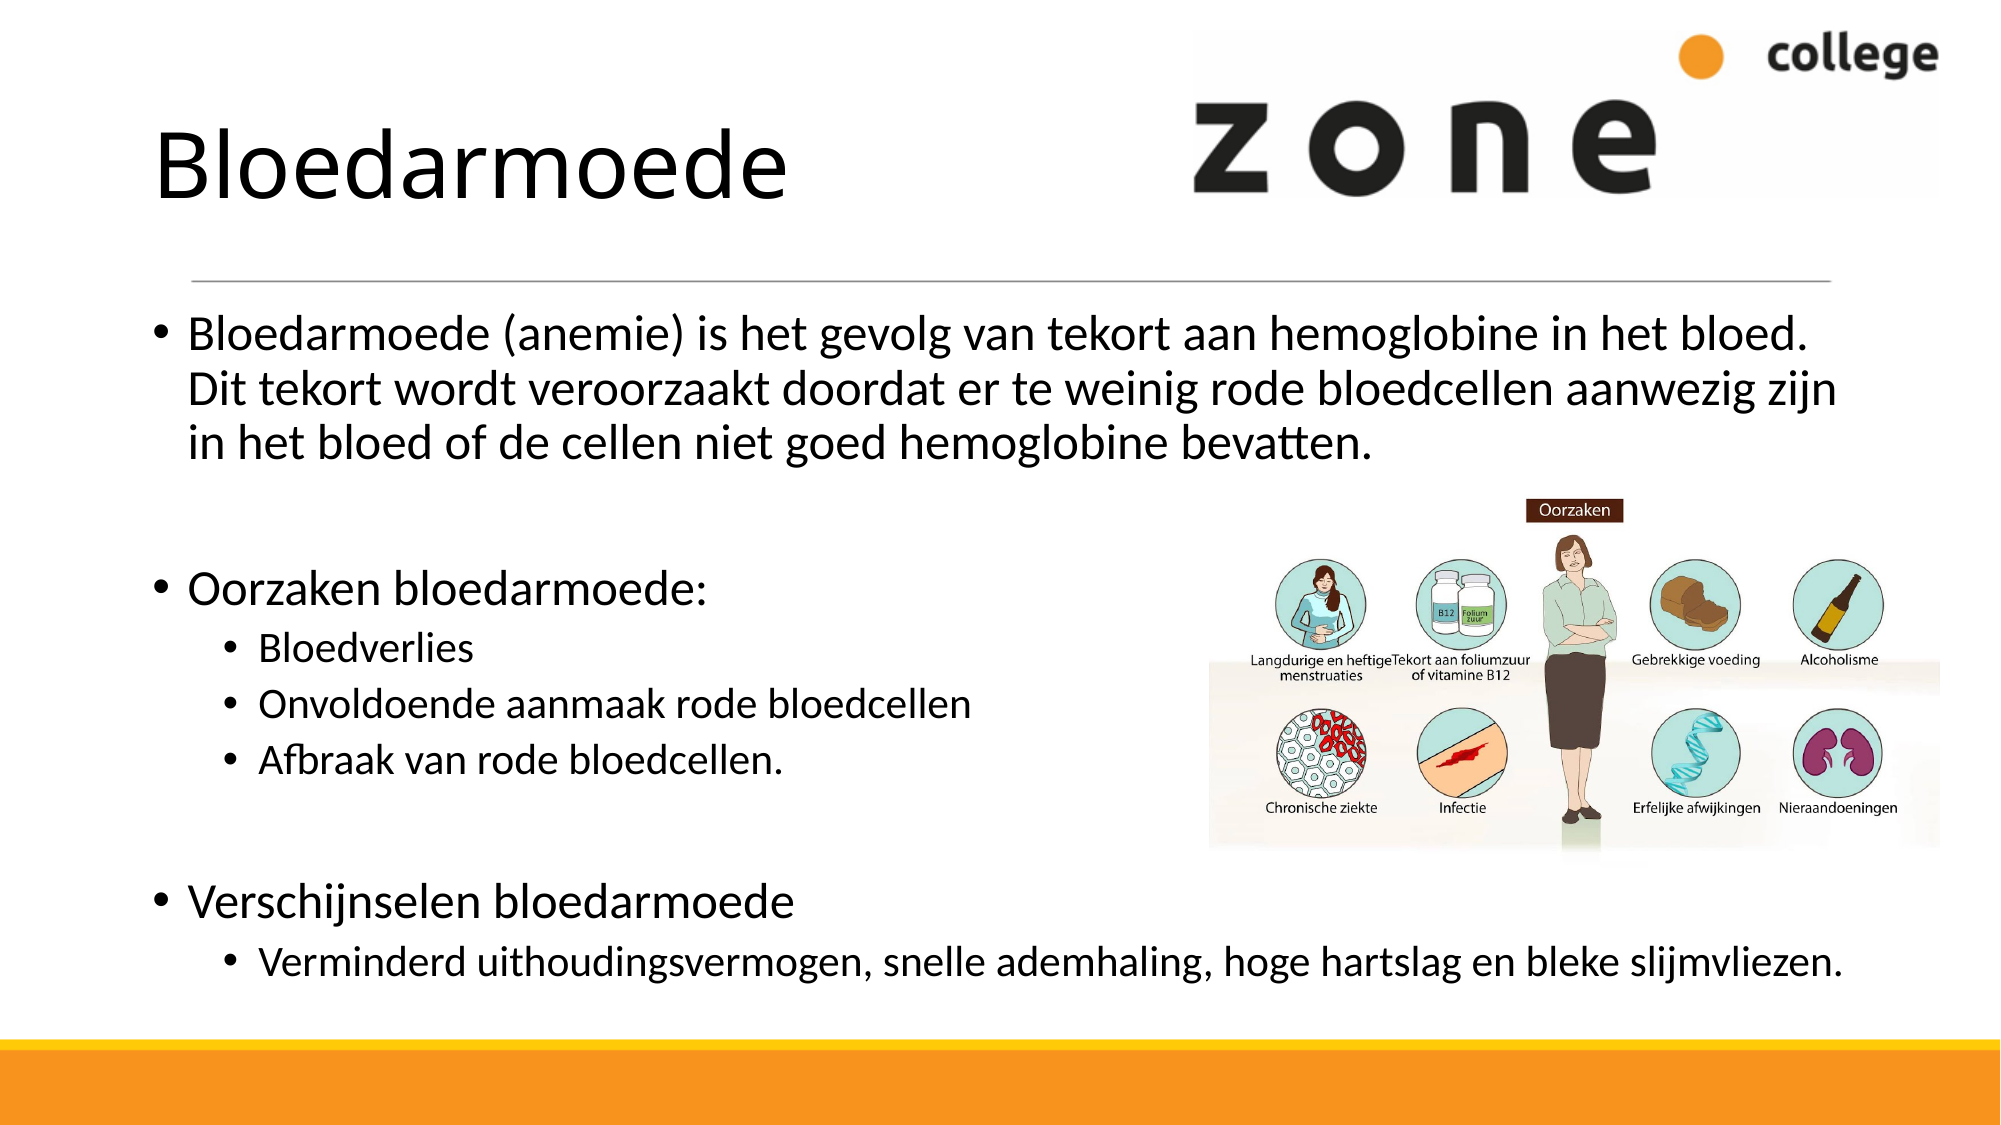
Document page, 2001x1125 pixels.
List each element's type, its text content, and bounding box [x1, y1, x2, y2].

title Bloedarmoede [137, 59, 1863, 278]
picture [0, 0, 2001, 1125]
list Bloedarmoede (anemie) is het gevolg van tekort aan hemoglobine in het bloed. Dit tekort wordt veroorzaakt doordat er te weinig rode bloedcellen aanwezig zijn in het bloed of de cellen niet goed hemoglobine bevatten. Oorzaken bloedarmoede: Bloedverlies Onvoldoende aanmaak rode bloedcellen Afbraak van rode bloedcellen. Verschijnselen bloedarmoede Verminderd uithoudingsvermogen, snelle ademhaling, hoge hartslag en bleke slijmvliezen. [137, 299, 1863, 1014]
